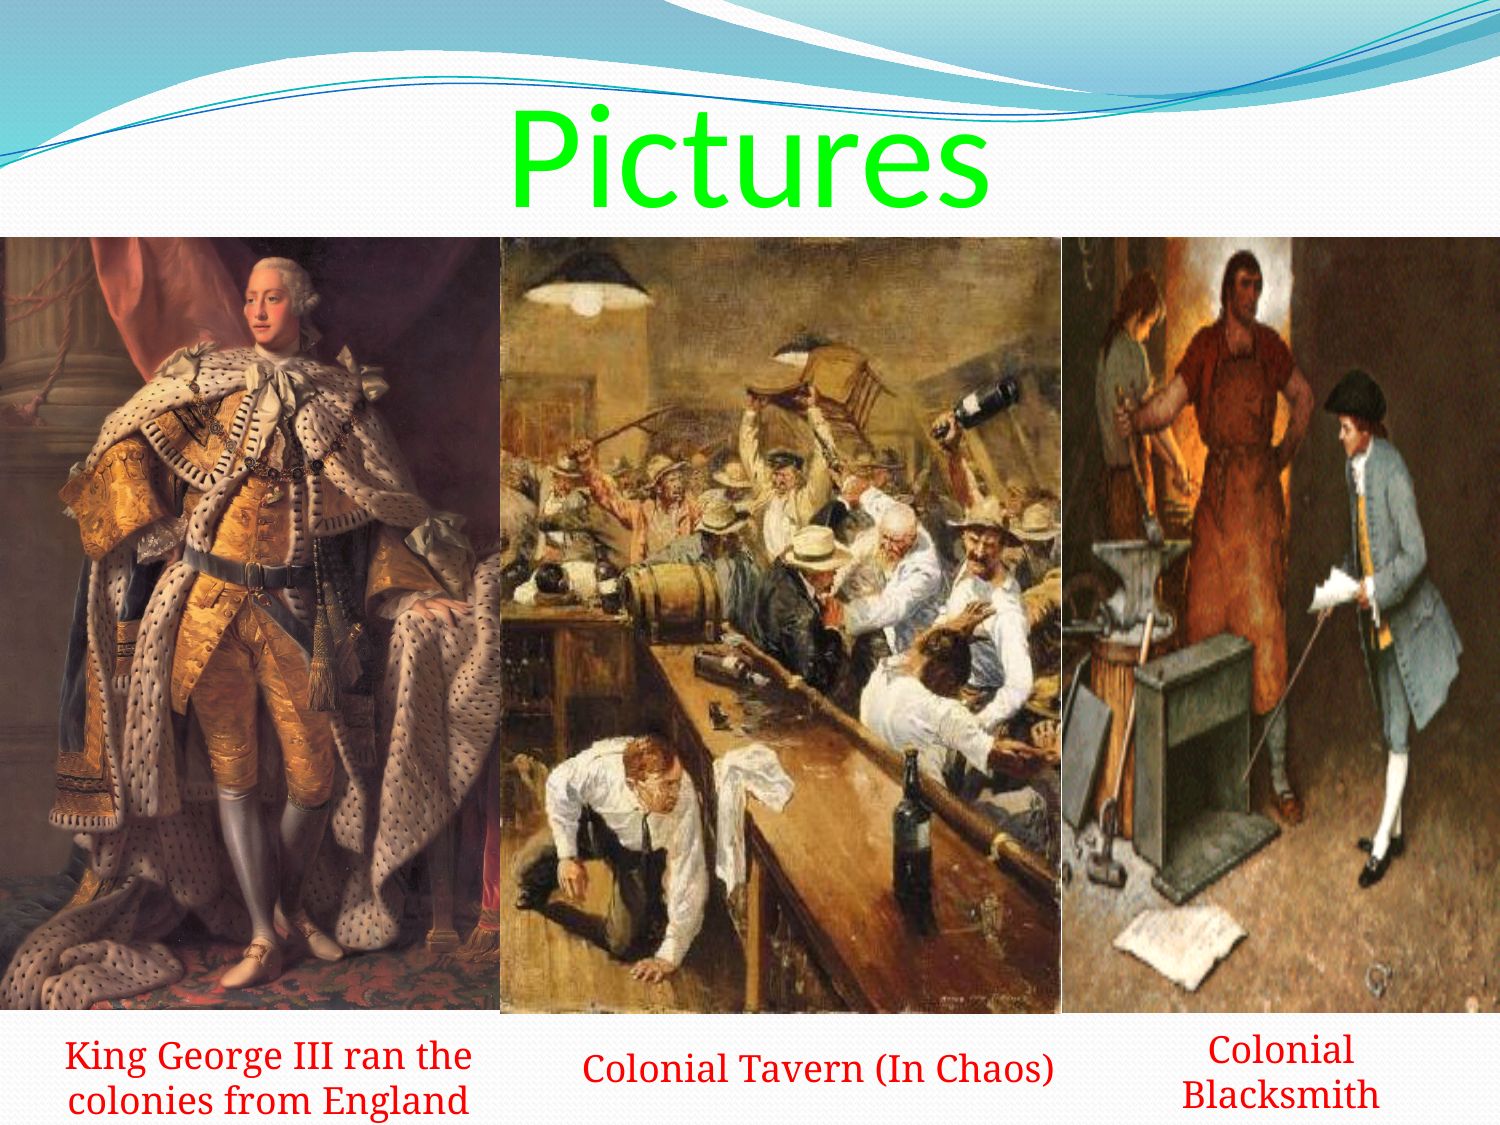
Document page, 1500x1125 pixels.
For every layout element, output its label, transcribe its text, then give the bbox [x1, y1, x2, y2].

picture [499, 237, 1500, 1015]
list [0, 237, 499, 1011]
text_box Colonial Tavern (In Chaos) [549, 1037, 1088, 1098]
text_box Colonial Blacksmith [1099, 1027, 1463, 1124]
title Pictures [75, 50, 1425, 236]
text_box King George III ran the colonies from England [24, 1024, 513, 1125]
